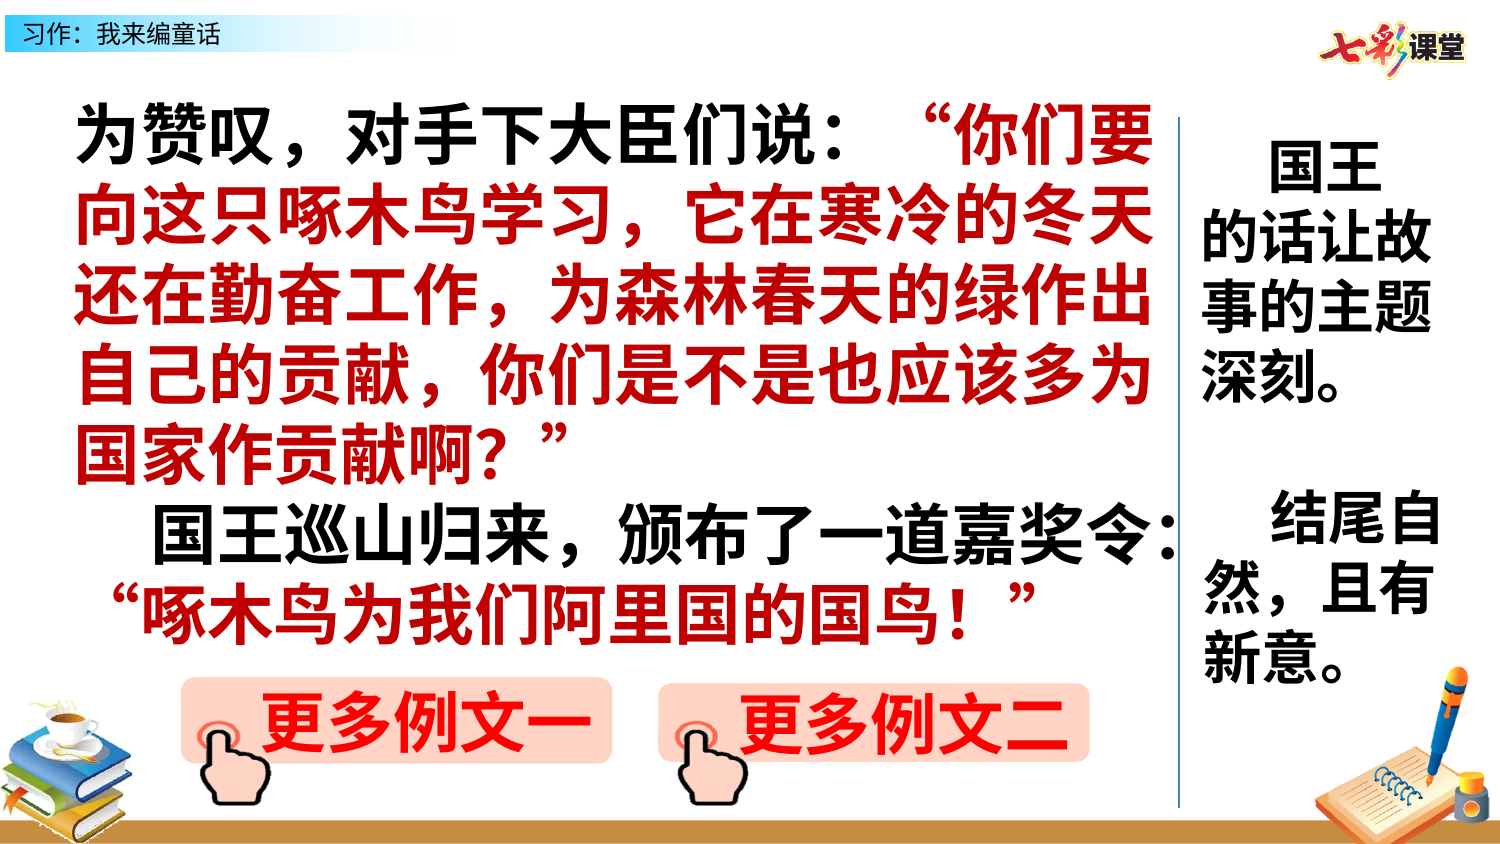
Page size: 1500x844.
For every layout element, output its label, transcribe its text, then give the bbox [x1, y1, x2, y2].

text_box 国王的话让故事的主题深刻。 [1185, 122, 1456, 418]
picture [0, 700, 146, 844]
picture [1316, 20, 1468, 80]
picture [1303, 652, 1500, 844]
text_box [643, 682, 1090, 808]
text_box 结尾自然，且有新意。 [1188, 473, 1491, 699]
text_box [166, 676, 613, 808]
text_box 为赞叹，对手下大臣们说：“你们要向这只啄木鸟学习，它在寒冷的冬天还在勤奋工作，为森林春天的绿作出自己的贡献，你们是不是也应该多为国家作贡献啊？” 国王巡山归来，颁布了一道嘉奖令：“啄木鸟为我们阿里国的国鸟！” [62, 87, 1167, 659]
